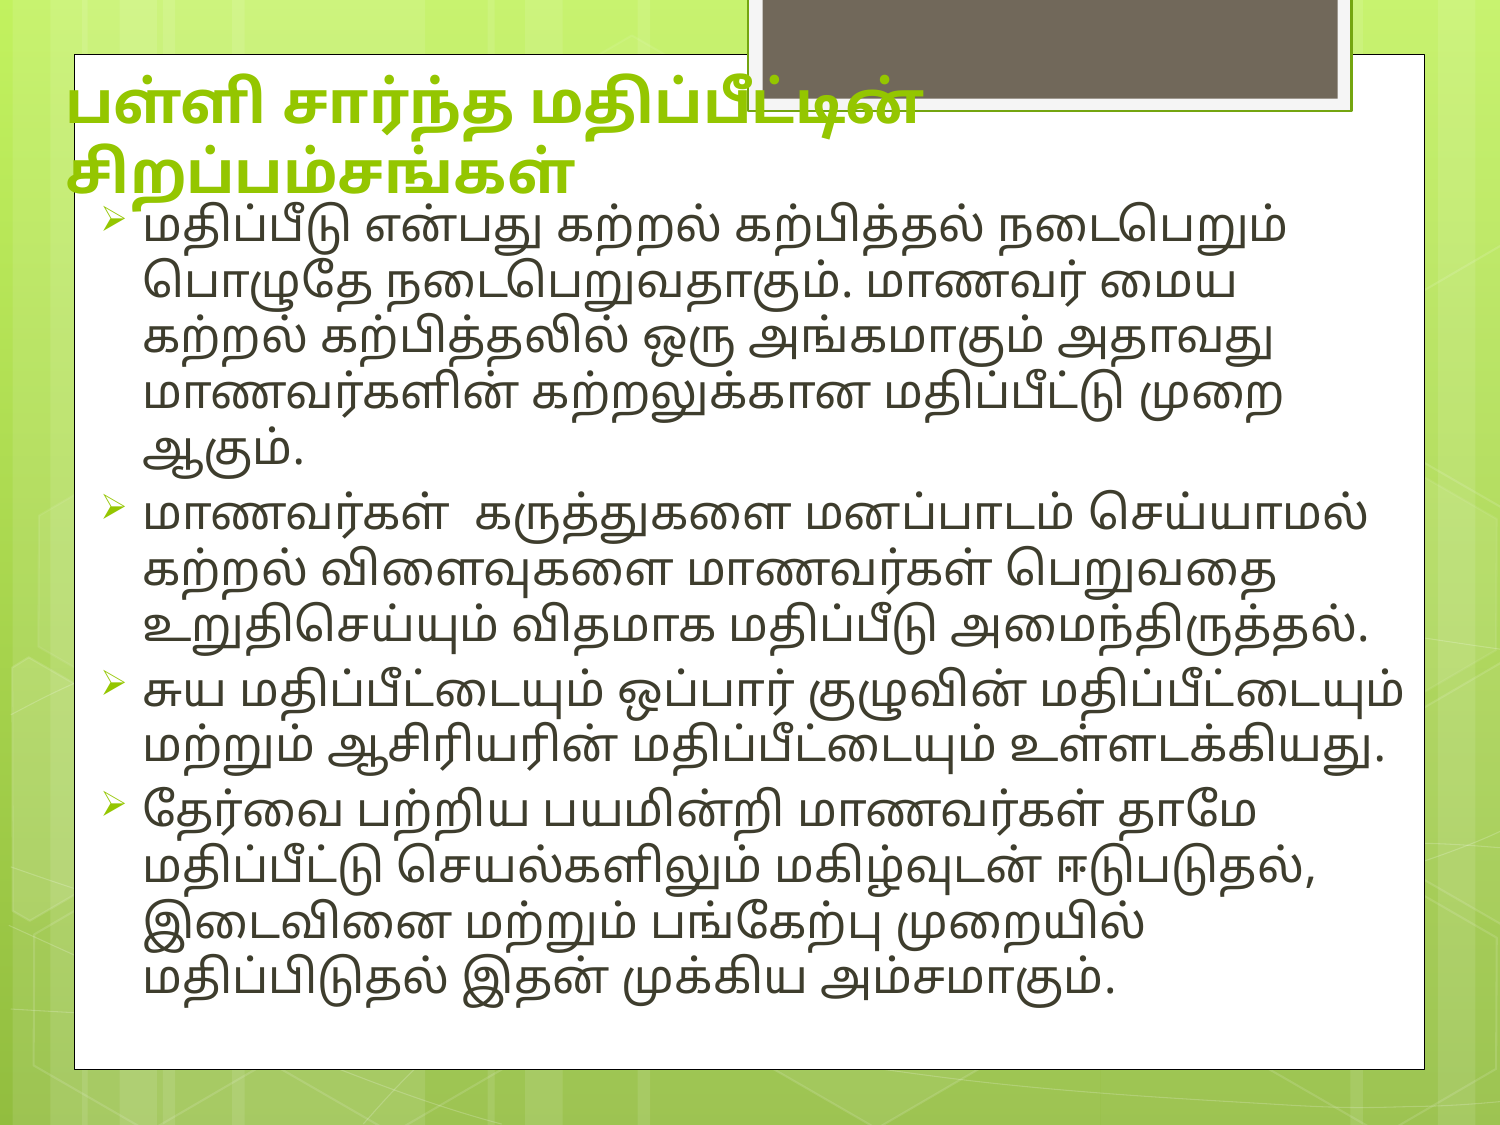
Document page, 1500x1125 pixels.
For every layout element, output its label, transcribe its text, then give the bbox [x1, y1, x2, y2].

list மதிப்பீடு என்பது கற்றல் கற்பித்தல் நடைபெறும் பொழுதே நடைபெறுவதாகும். மாணவர் மைய கற்றல் கற்பித்தலில் ஒரு அங்கமாகும் அதாவது மாணவர்களின் கற்றலுக்கான மதிப்பீட்டு முறை ஆகும். மாணவர்கள் கருத்துகளை மனப்பாடம் செய்யாமல் கற்றல் விளைவுகளை மாணவர்கள் பெறுவதை உறுதிசெய்யும் விதமாக மதிப்பீடு அமைந்திருத்தல். சுய மதிப்பீட்டையும் ஒப்பார் குழுவின் மதிப்பீட்டையும் மற்றும் ஆசிரியரின் மதிப்பீட்டையும் உள்ளடக்கியது. தேர்வை பற்றிய பயமின்றி மாணவர்கள் தாமே மதிப்பீட்டு செயல்களிலும் மகிழ்வுடன் ஈடுபடுதல், இடைவினை மற்றும் பங்கேற்பு முறையில் மதிப்பிடுதல் இதன் முக்கிய அம்சமாகும். [75, 187, 1425, 1050]
title பள்ளி சார்ந்த மதிப்பீட்டின் சிறப்பம்சங்கள் [50, 24, 1400, 213]
